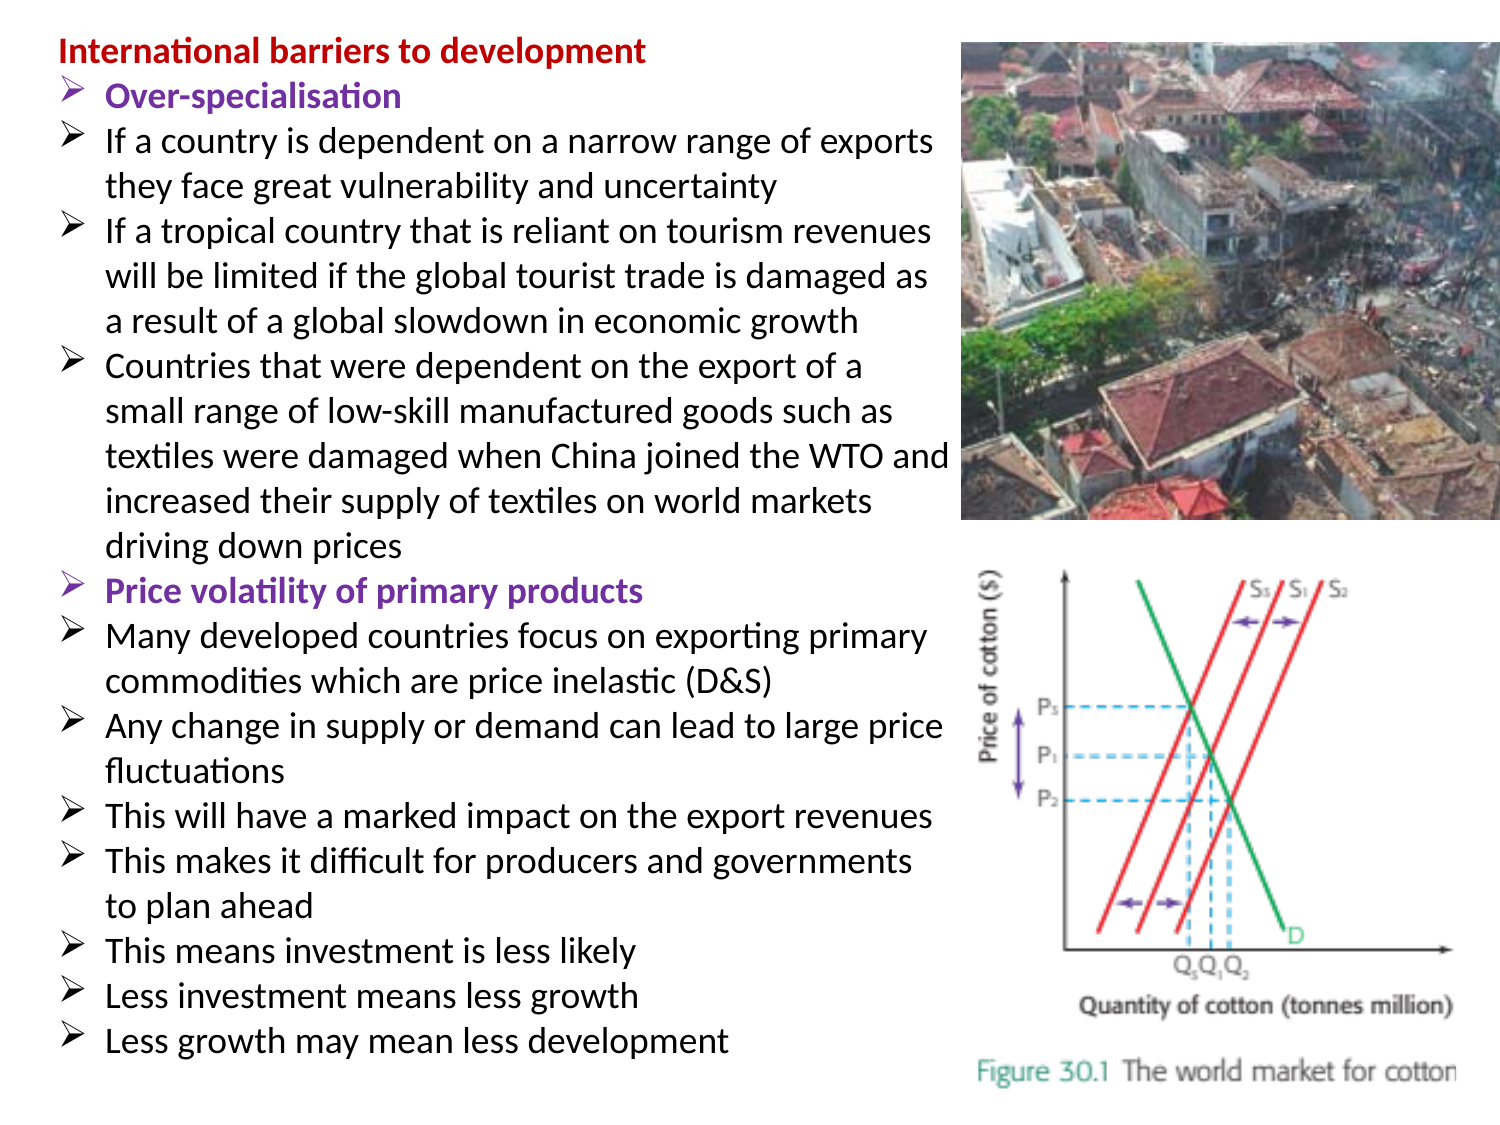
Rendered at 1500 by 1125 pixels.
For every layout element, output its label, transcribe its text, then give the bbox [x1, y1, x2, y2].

picture [977, 569, 1456, 1108]
text_box International barriers to development Over-specialisation If a country is dependent on a narrow range of exports they face great vulnerability and uncertainty If a tropical country that is reliant on tourism revenues will be limited if the global tourist trade is damaged as a result of a global slowdown in economic growth Countries that were dependent on the export of a small range of low-skill manufactured goods such as textiles were damaged when China joined the WTO and increased their supply of textiles on world markets driving down prices Price volatility of primary products Many developed countries focus on exporting primary commodities which are price inelastic (D&S) Any change in supply or demand can lead to large price fluctuations This will have a marked impact on the export revenues This makes it difficult for producers and governments to plan ahead This means investment is less likely Less investment means less growth Less growth may mean less development [43, 18, 967, 1069]
picture [961, 42, 1500, 520]
